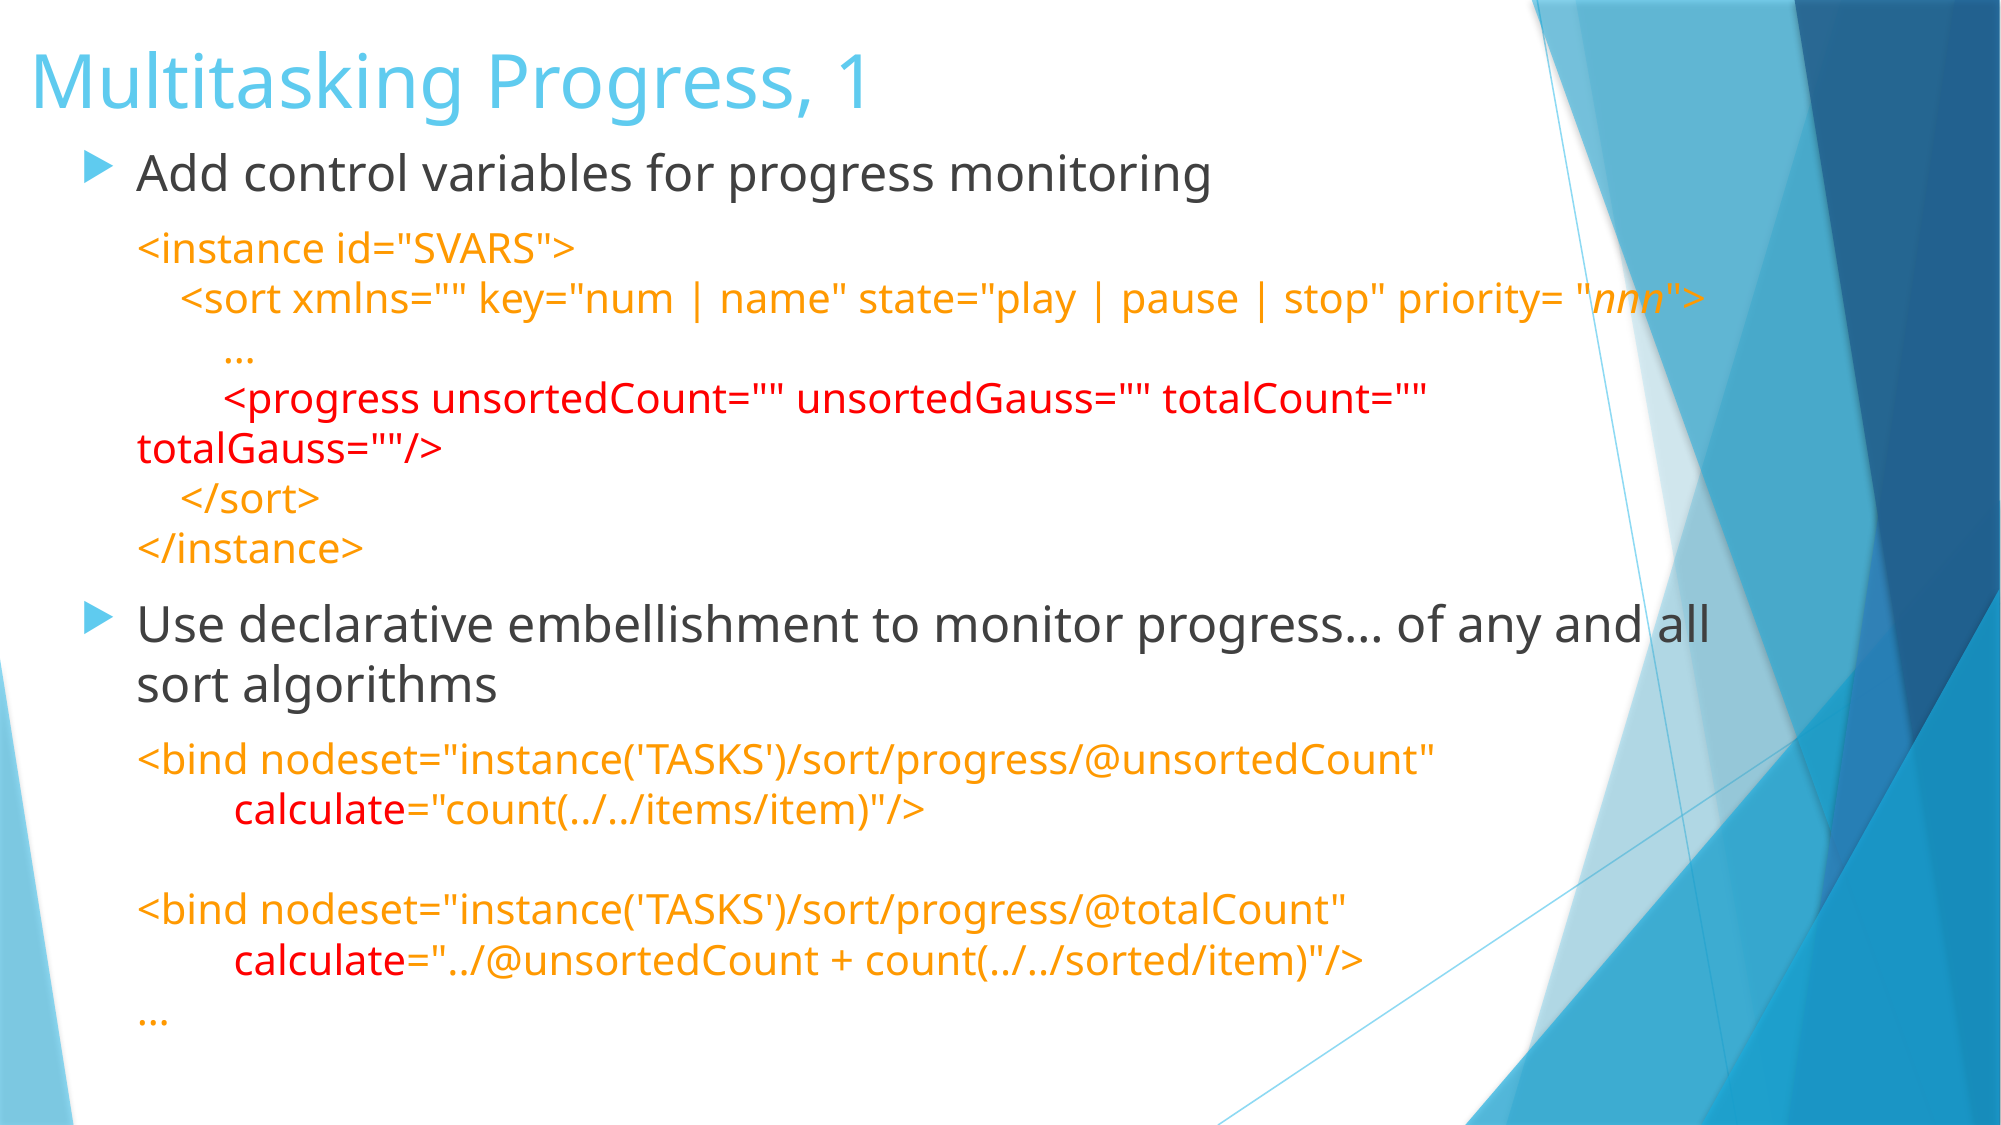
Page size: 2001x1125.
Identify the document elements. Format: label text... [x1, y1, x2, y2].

title Multitasking Progress, 1 [14, 25, 1522, 134]
list Add control variables for progress monitoring <instance id="SVARS"> <sort xmlns="" key="num | name" state="play | pause | stop" priority= "nnn"> … <progress unsortedCount="" unsortedGauss="" totalCount="" totalGauss=""/> </sort> </instance> Use declarative embellishment to monitor progress… of any and all sort algorithms <bind nodeset="instance('TASKS')/sort/progress/@unsortedCount" calculate="count(../../items/item)"/> <bind nodeset="instance('TASKS')/sort/progress/@totalCount" calculate="../@unsortedCount + count(../../sorted/item)"/> … [65, 133, 1730, 1100]
